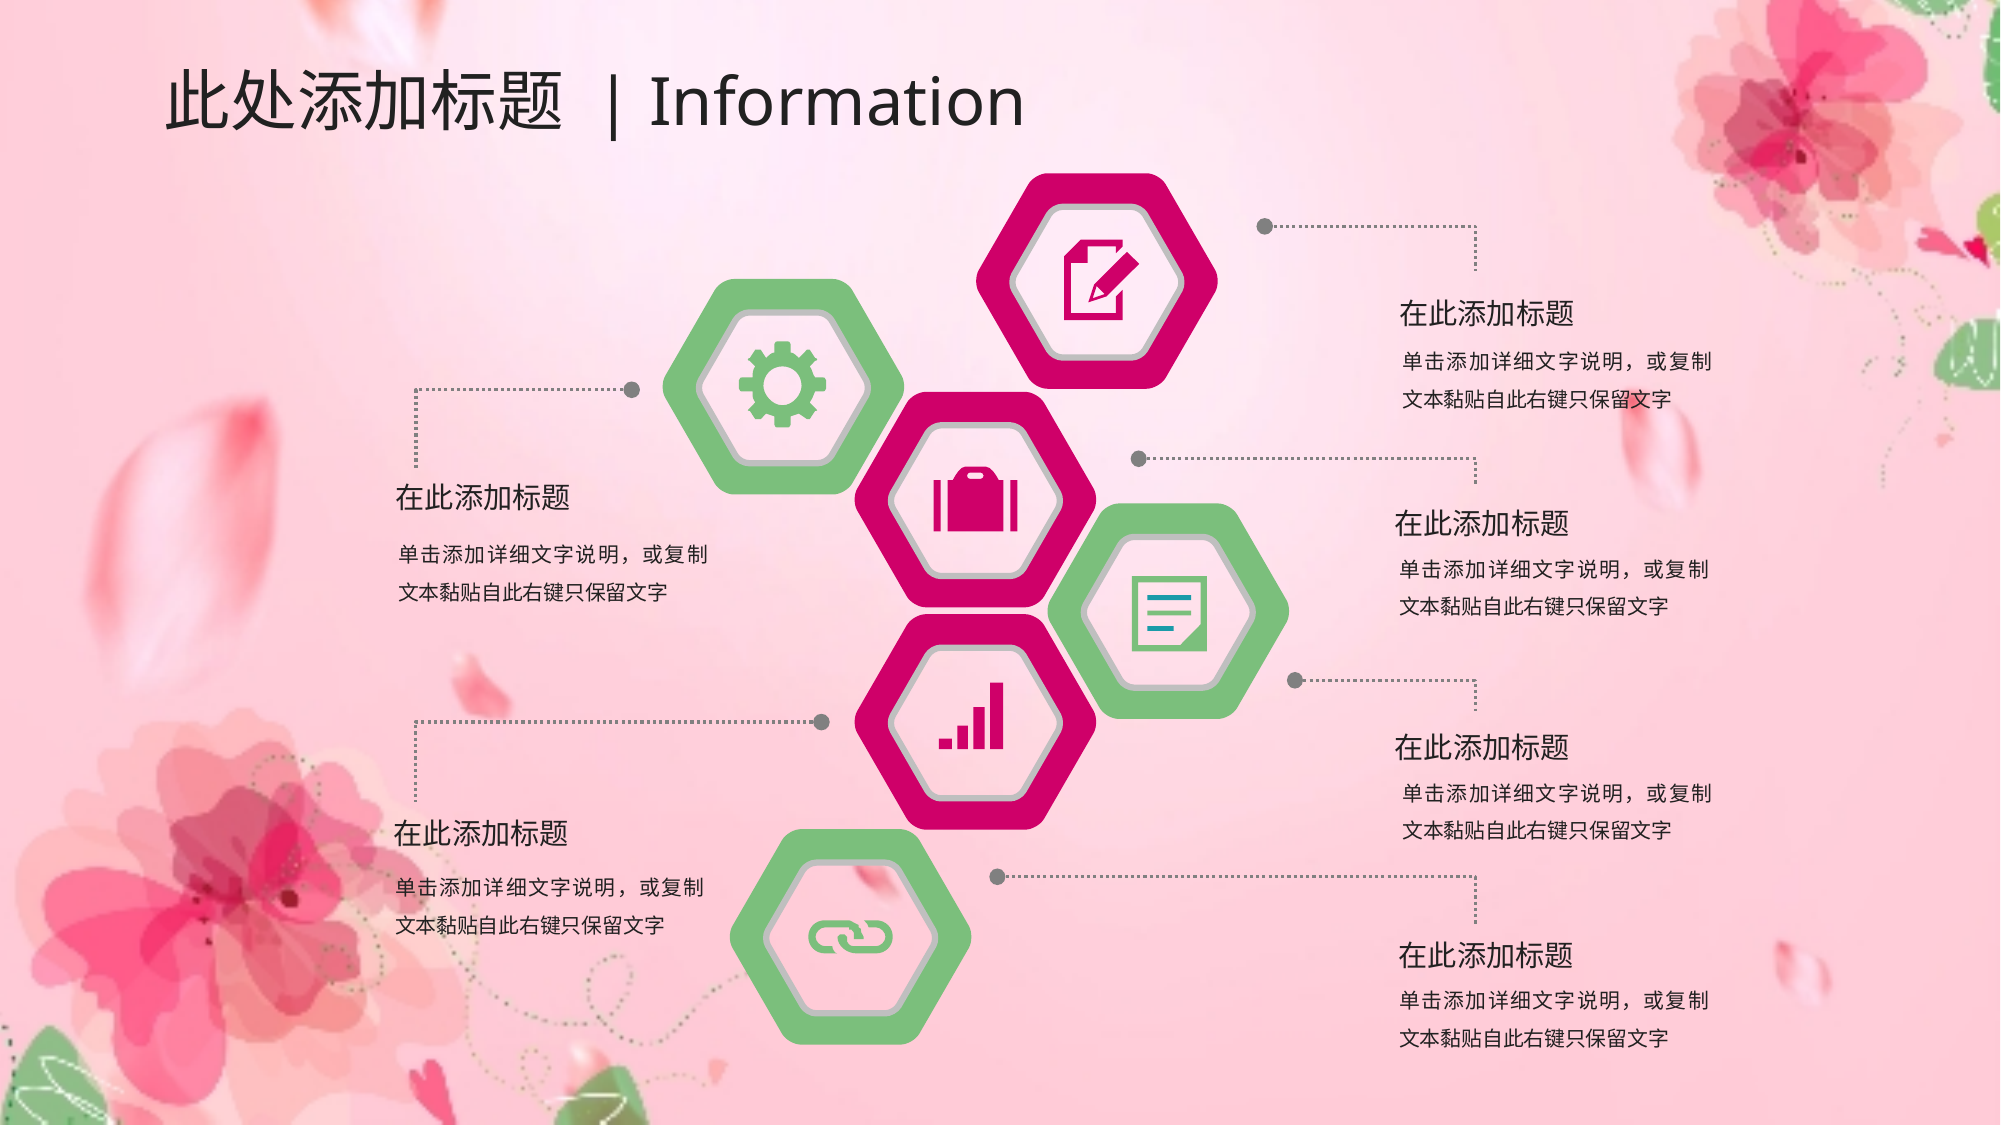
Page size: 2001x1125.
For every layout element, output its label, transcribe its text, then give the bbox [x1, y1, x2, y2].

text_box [415, 381, 641, 470]
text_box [1383, 930, 1724, 1059]
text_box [975, 173, 1218, 389]
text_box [1379, 721, 1728, 852]
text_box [989, 868, 1476, 926]
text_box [1286, 671, 1476, 712]
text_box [1130, 450, 1477, 485]
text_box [380, 471, 724, 613]
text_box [414, 713, 830, 803]
picture [0, 0, 2001, 1125]
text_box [854, 614, 1097, 830]
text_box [1384, 288, 1728, 420]
title 此处添加标题 | Information [152, 27, 1790, 169]
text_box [1379, 497, 1724, 627]
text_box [662, 278, 905, 495]
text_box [854, 391, 1097, 608]
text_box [729, 828, 972, 1045]
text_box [1047, 503, 1290, 720]
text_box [1256, 217, 1476, 272]
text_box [378, 807, 720, 946]
